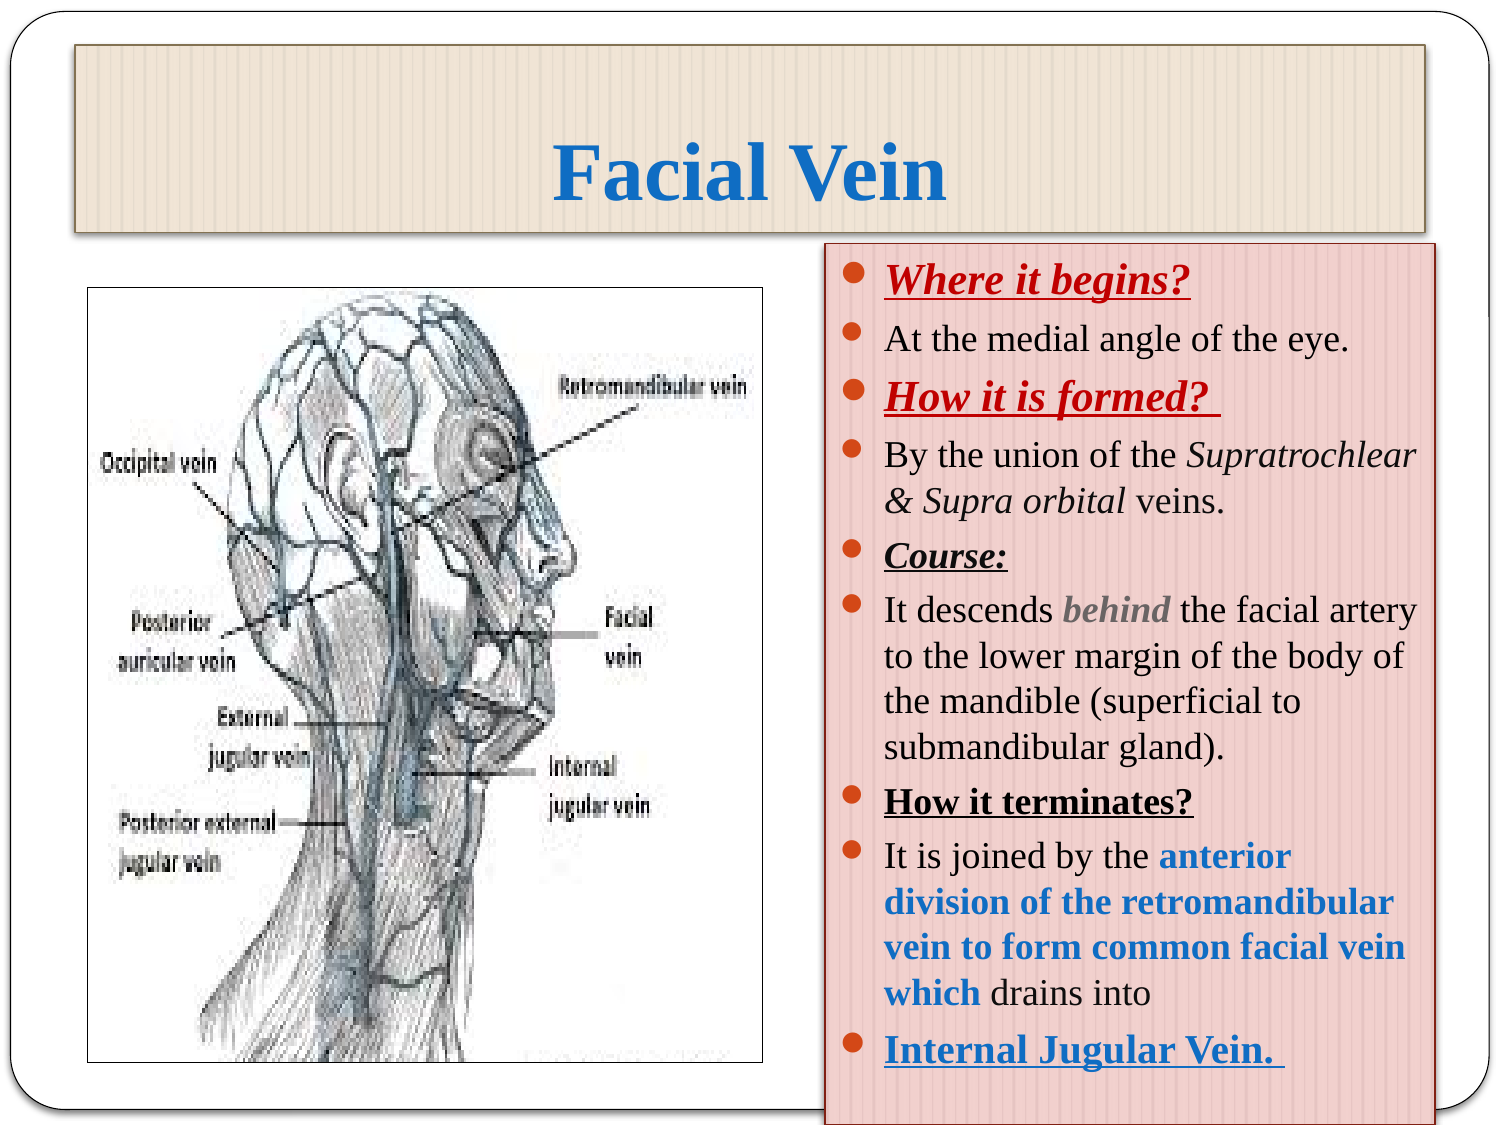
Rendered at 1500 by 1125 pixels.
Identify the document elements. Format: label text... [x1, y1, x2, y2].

title Facial Vein [74, 44, 1426, 233]
picture [87, 287, 763, 1063]
list Where it begins? At the medial angle of the eye. How it is formed? By the union of the Supratrochlear & Supra orbital veins. Course: It descends behind the facial artery to the lower margin of the body of the mandible (superficial to submandibular gland). How it terminates? It is joined by the anterior division of the retromandibular vein to form common facial vein which drains into Internal Jugular Vein. [824, 243, 1436, 1125]
